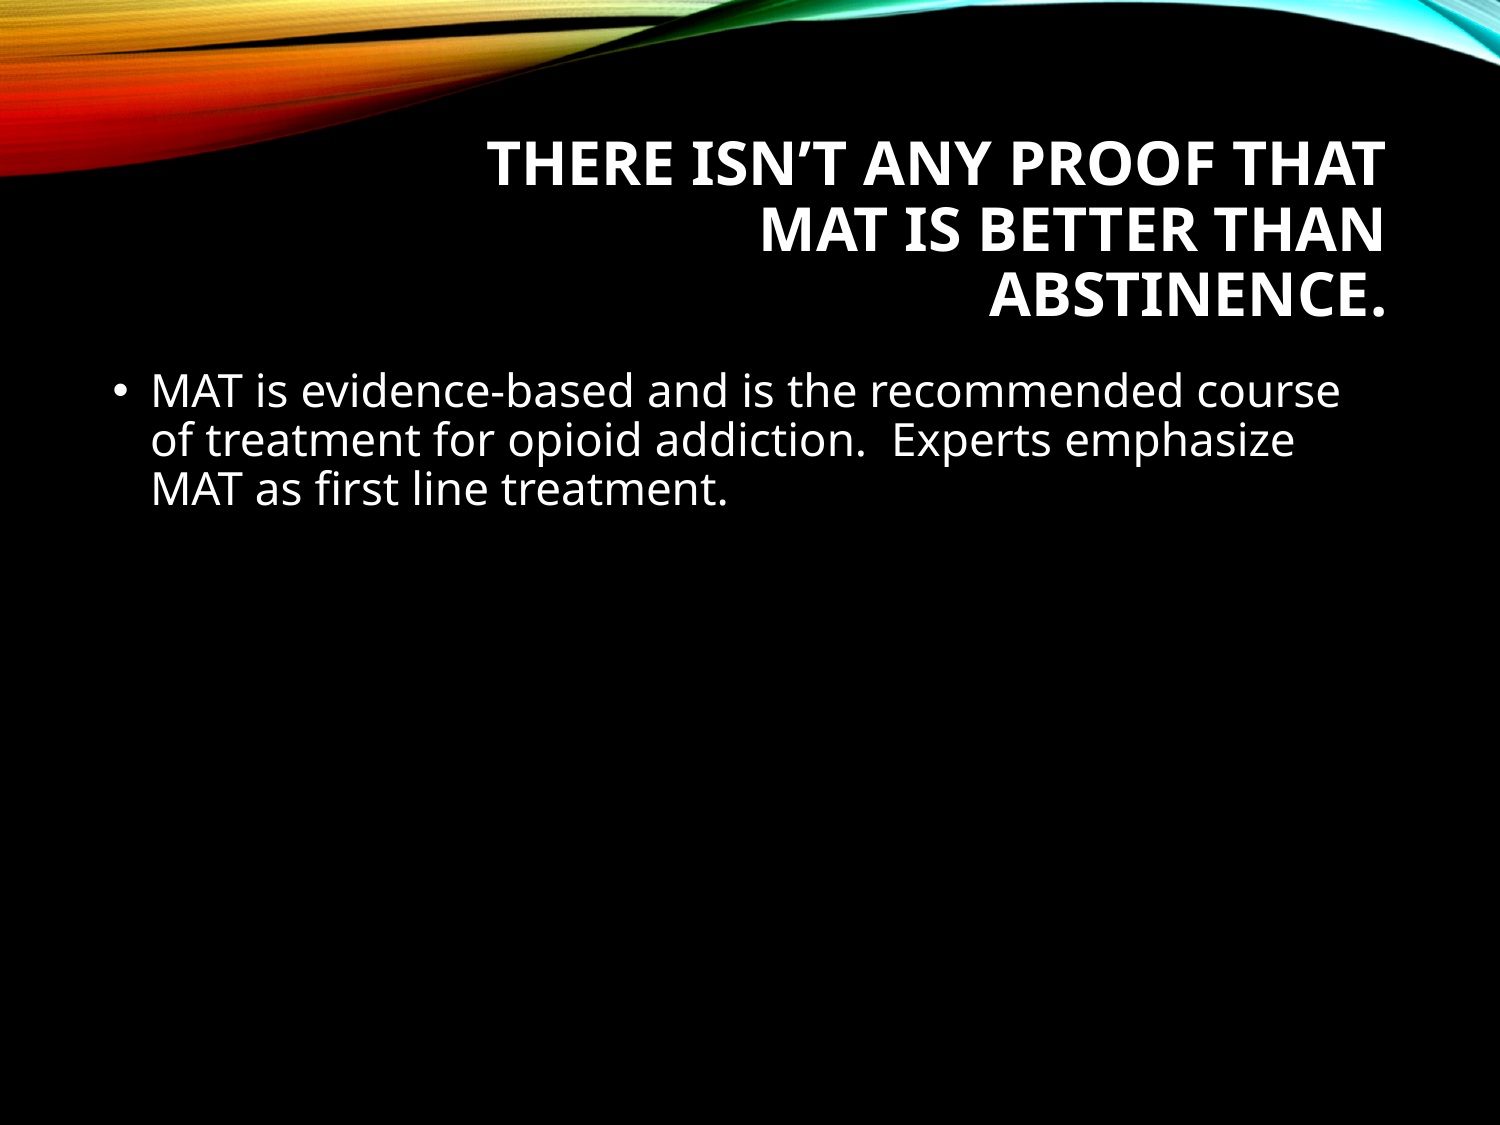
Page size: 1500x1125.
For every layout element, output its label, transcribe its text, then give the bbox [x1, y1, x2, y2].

list MAT is evidence-based and is the recommended course of treatment for opioid addiction. Experts emphasize MAT as first line treatment. [97, 360, 1403, 1028]
picture [0, 0, 1500, 178]
title There isn’t any proof that MAT is better than abstinence. [356, 125, 1403, 338]
